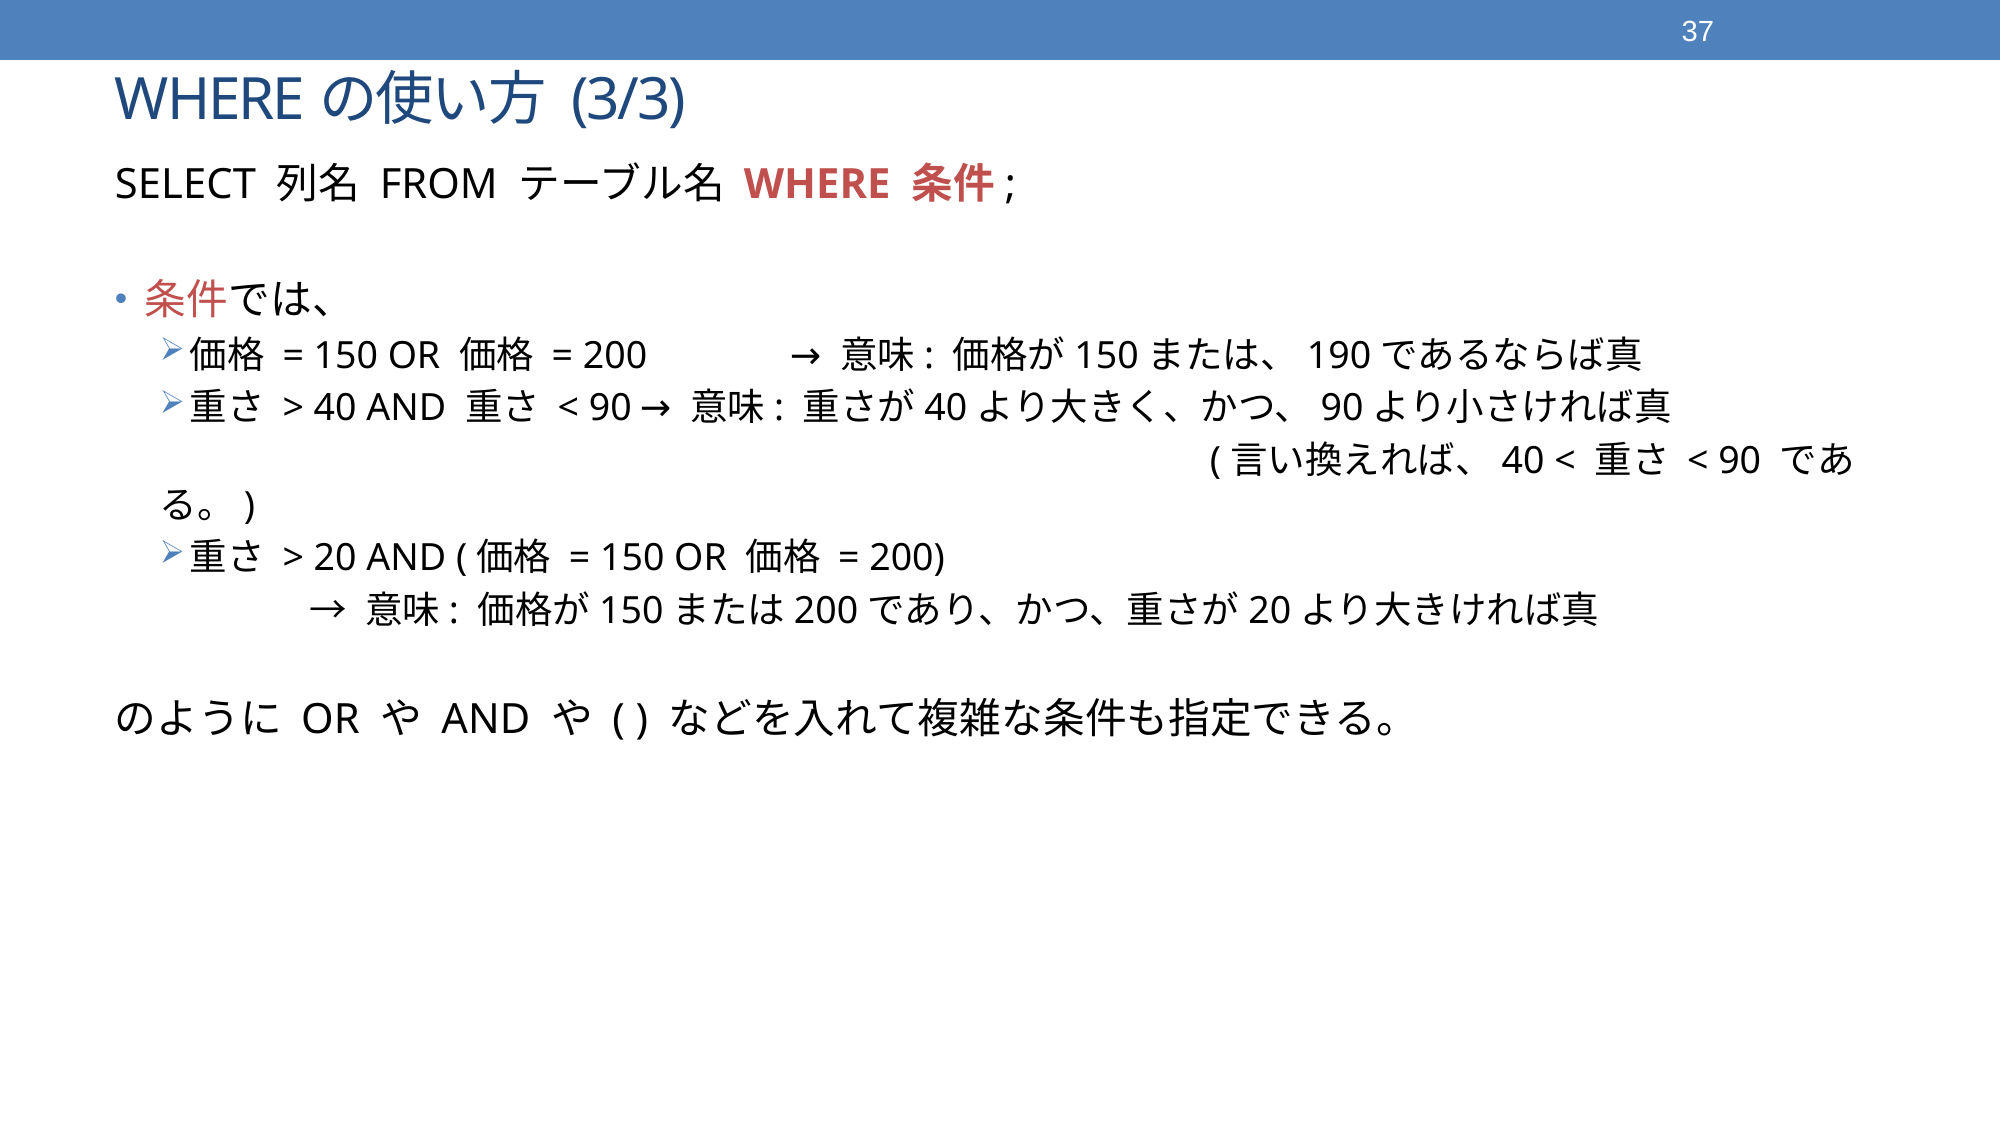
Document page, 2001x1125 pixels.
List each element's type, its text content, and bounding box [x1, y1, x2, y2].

slide_number 37 [1666, 3, 1900, 57]
list SELECT 列名 FROM テーブル名 WHERE 条件; 条件では、 価格 = 150 OR 価格 = 200 → 意味: 価格が150または、190であるならば真 重さ > 40 AND 重さ < 90 → 意味: 重さが40より大きく、かつ、90より小さければ真 (言い換えれば、40 < 重さ < 90 である。) 重さ > 20 AND (価格 = 150 OR 価格 = 200) → 意味: 価格が150または200であり、かつ、重さが20より大きければ真 のように OR や AND や ( ) などを入れて複雑な条件も指定できる。 [99, 149, 1900, 1063]
title WHEREの使い方 (3/3) [99, 59, 1900, 133]
